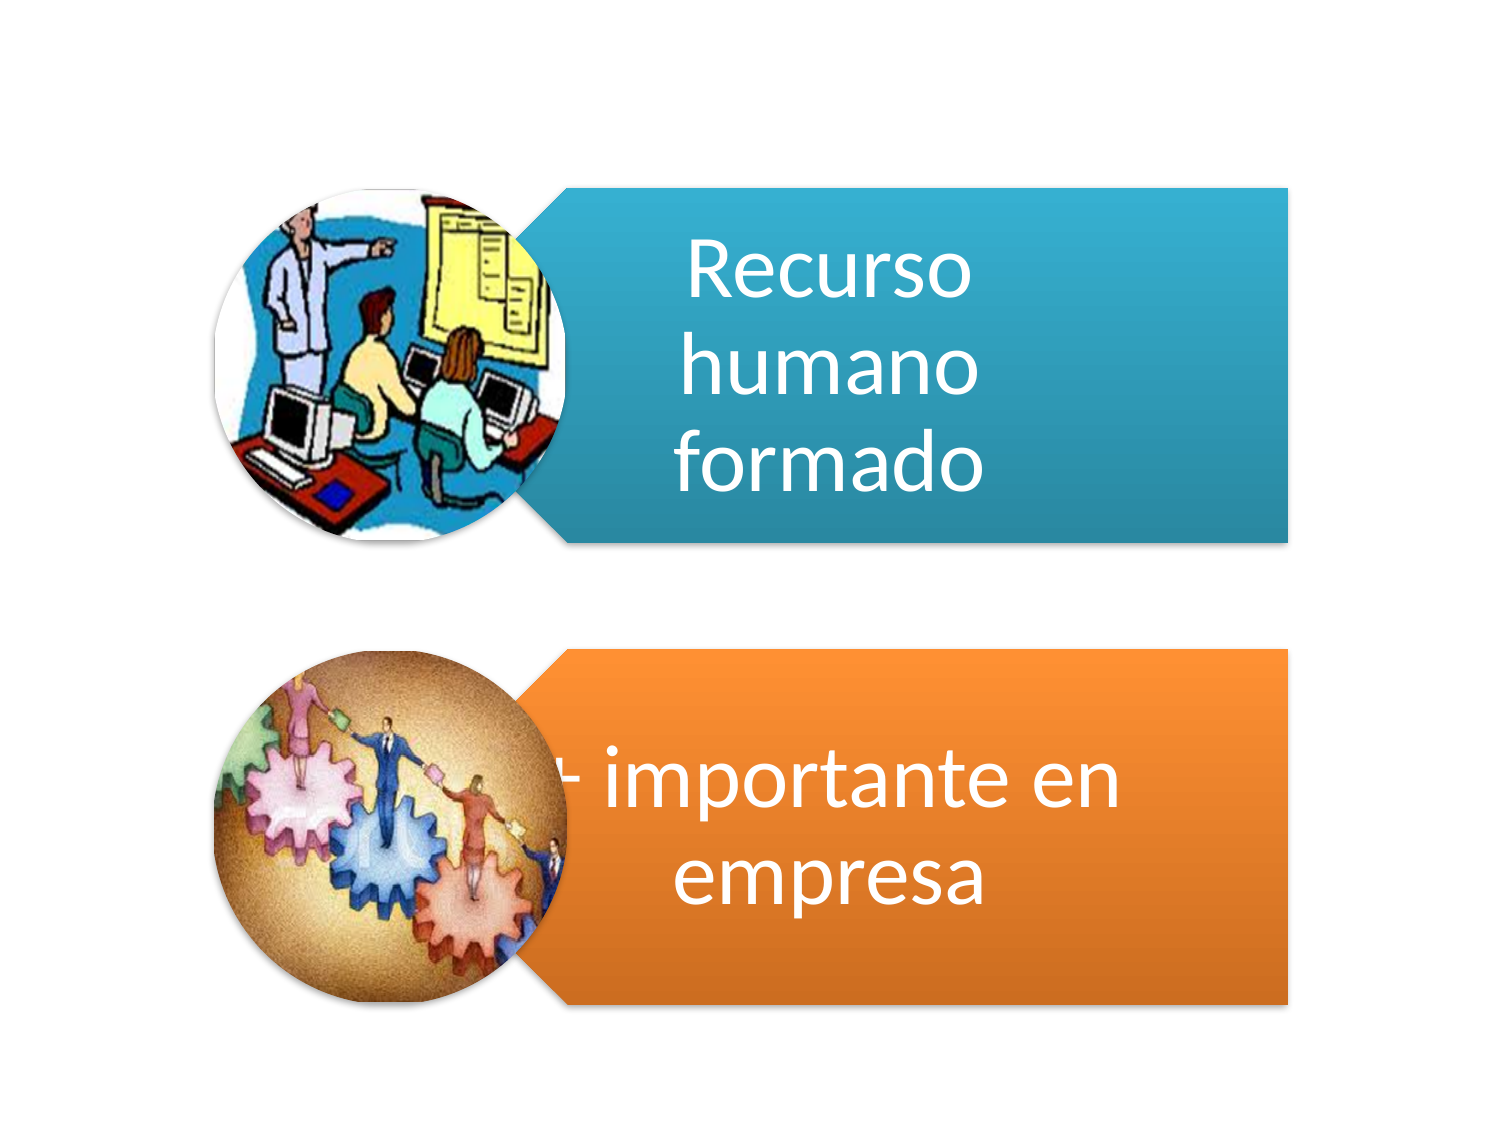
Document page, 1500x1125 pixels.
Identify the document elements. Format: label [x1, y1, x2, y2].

list [74, 187, 1426, 1006]
